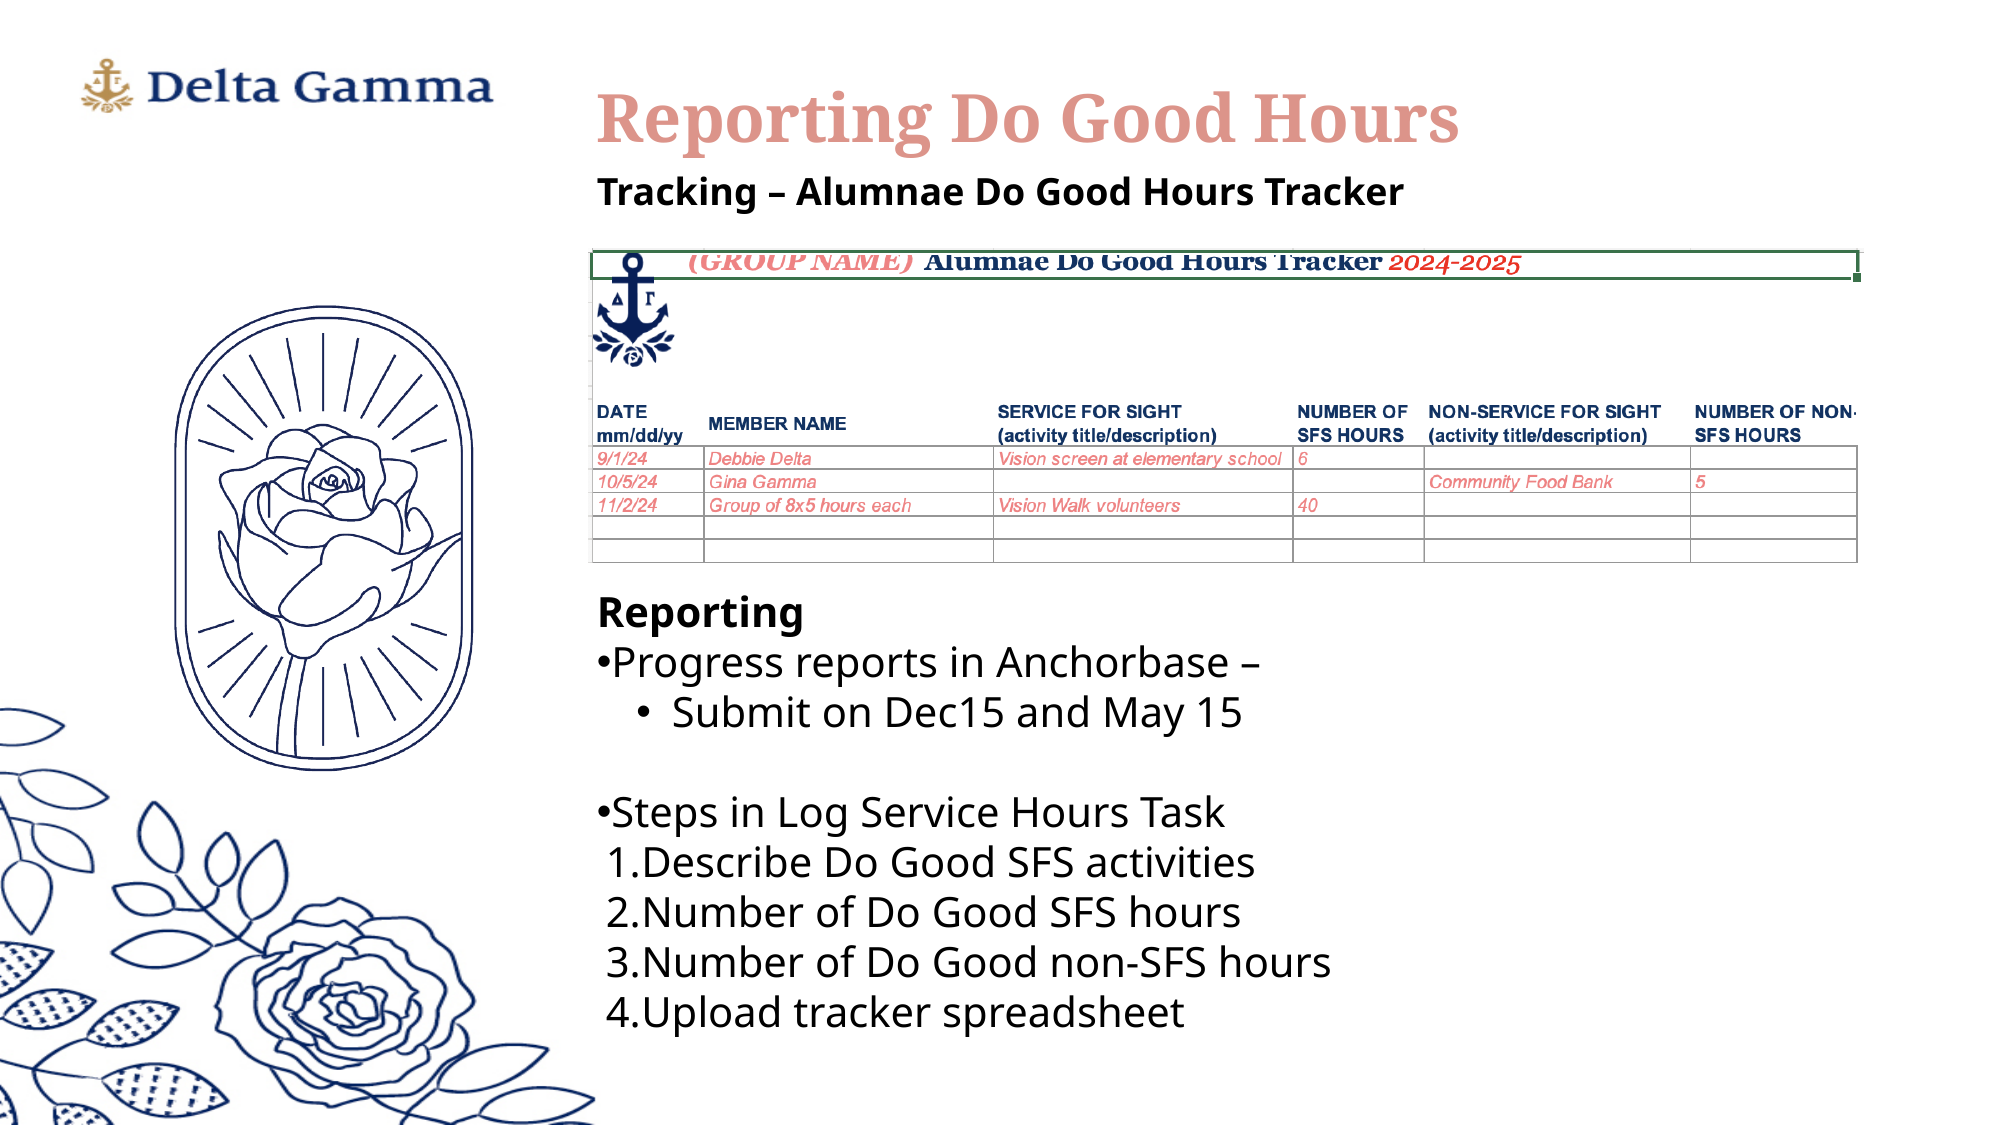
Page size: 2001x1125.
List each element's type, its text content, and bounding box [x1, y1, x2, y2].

text_box Reporting Do Good Hours Tracking – Alumnae Do Good Hours Tracker Reporting Progress reports in Anchorbase – Submit on Dec15 and May 15 Steps in Log Service Hours Task Describe Do Good SFS activities Number of Do Good SFS hours Number of Do Good non-SFS hours Upload tracker spreadsheet [559, 57, 1864, 1064]
picture [0, 0, 2001, 1125]
